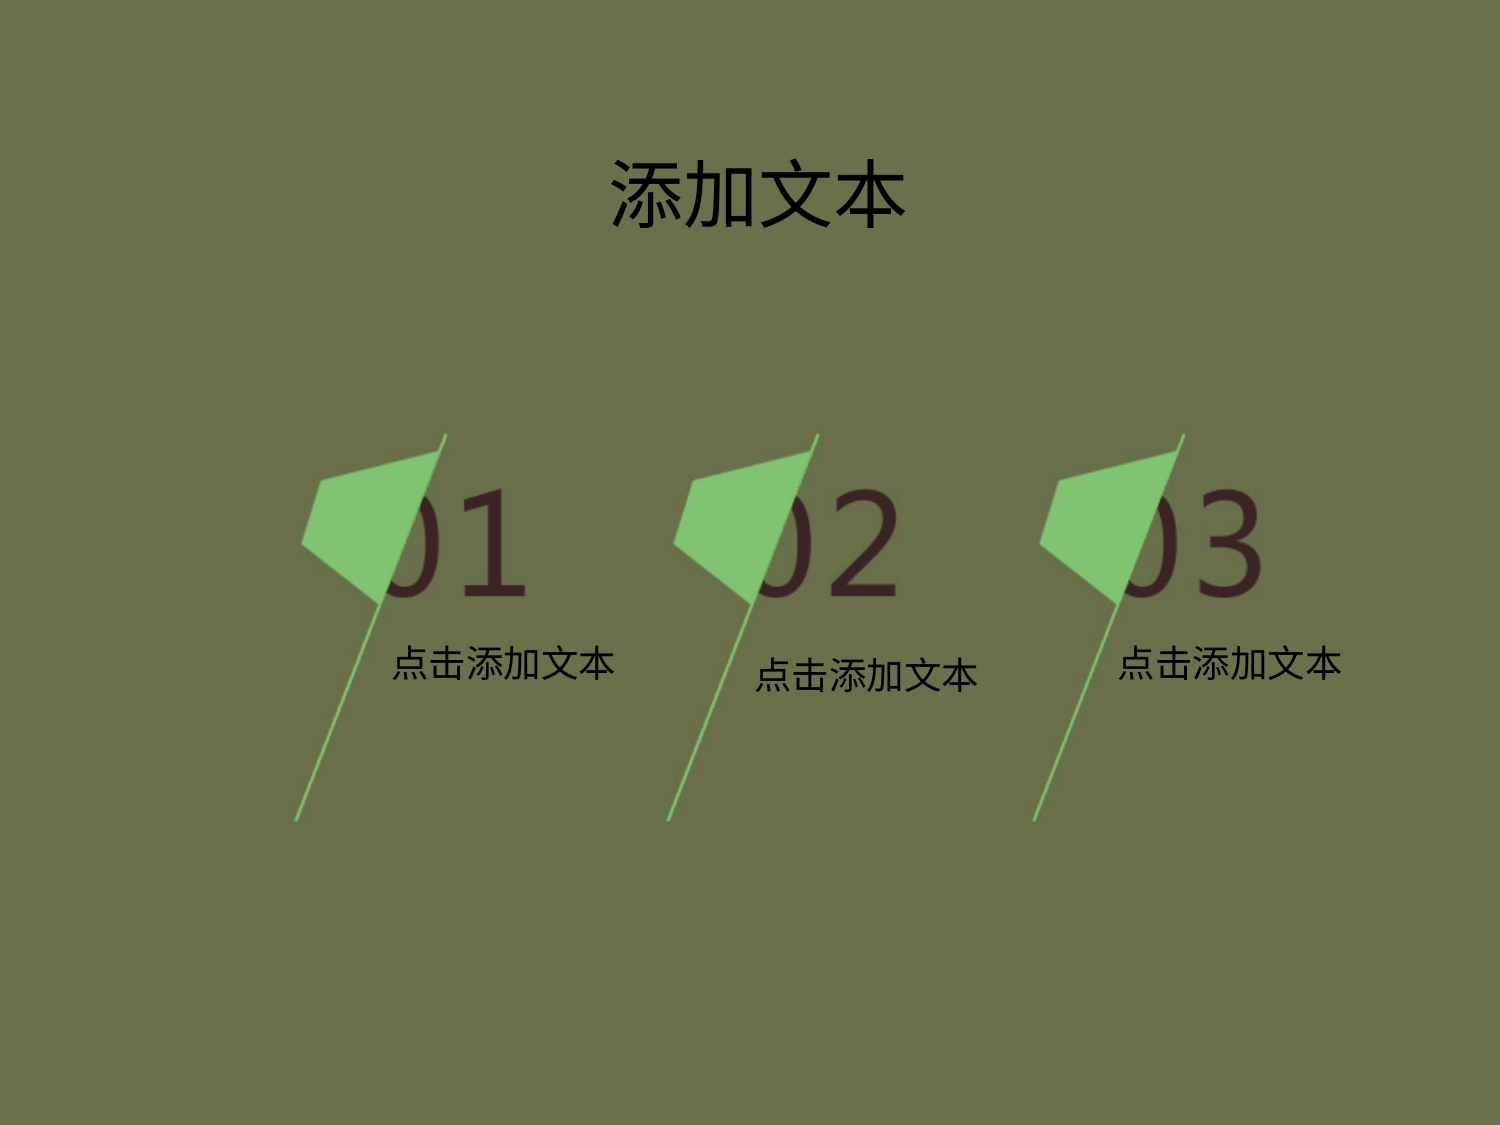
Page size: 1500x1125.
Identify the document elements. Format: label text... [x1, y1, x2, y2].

text_box 点击添加文本 [739, 644, 995, 705]
text_box 添加文本 [594, 140, 924, 246]
text_box 点击添加文本 [376, 632, 632, 693]
text_box 点击添加文本 [1102, 632, 1358, 693]
picture [0, 0, 1500, 1125]
